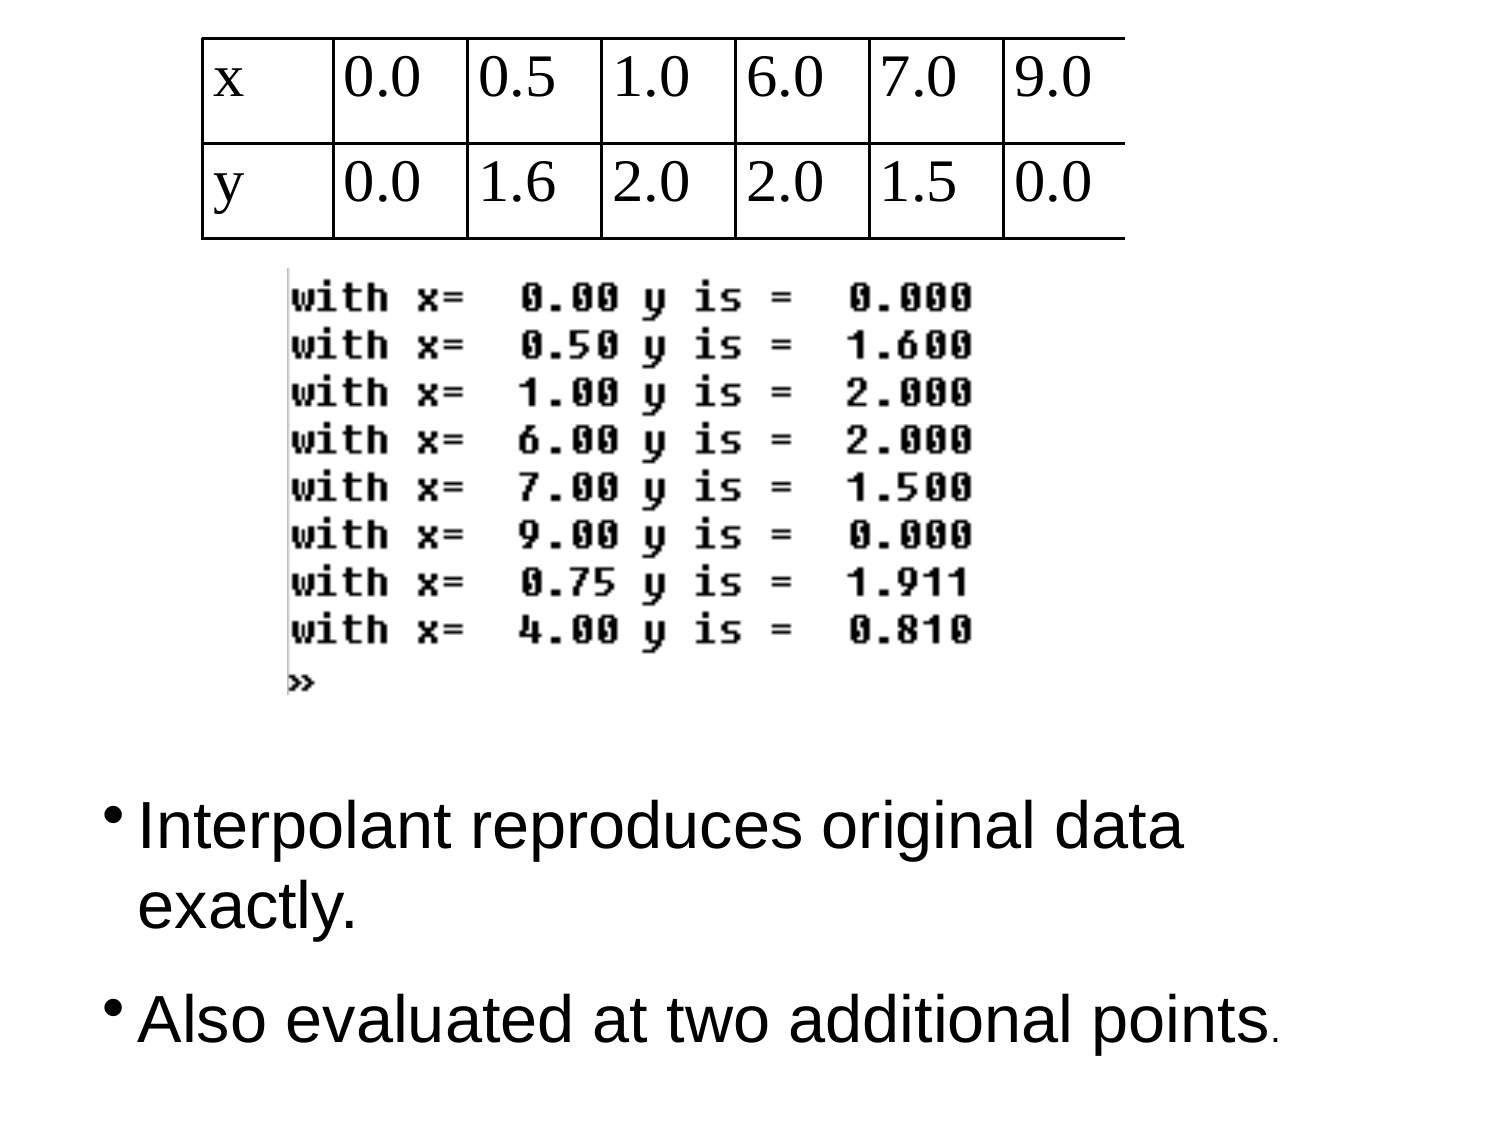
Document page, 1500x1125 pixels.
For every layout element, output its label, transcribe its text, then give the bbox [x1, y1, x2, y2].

text_box Interpolant reproduces original data exactly. Also evaluated at two additional points. [87, 774, 1325, 1063]
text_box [187, 37, 1126, 269]
picture [287, 269, 1038, 695]
